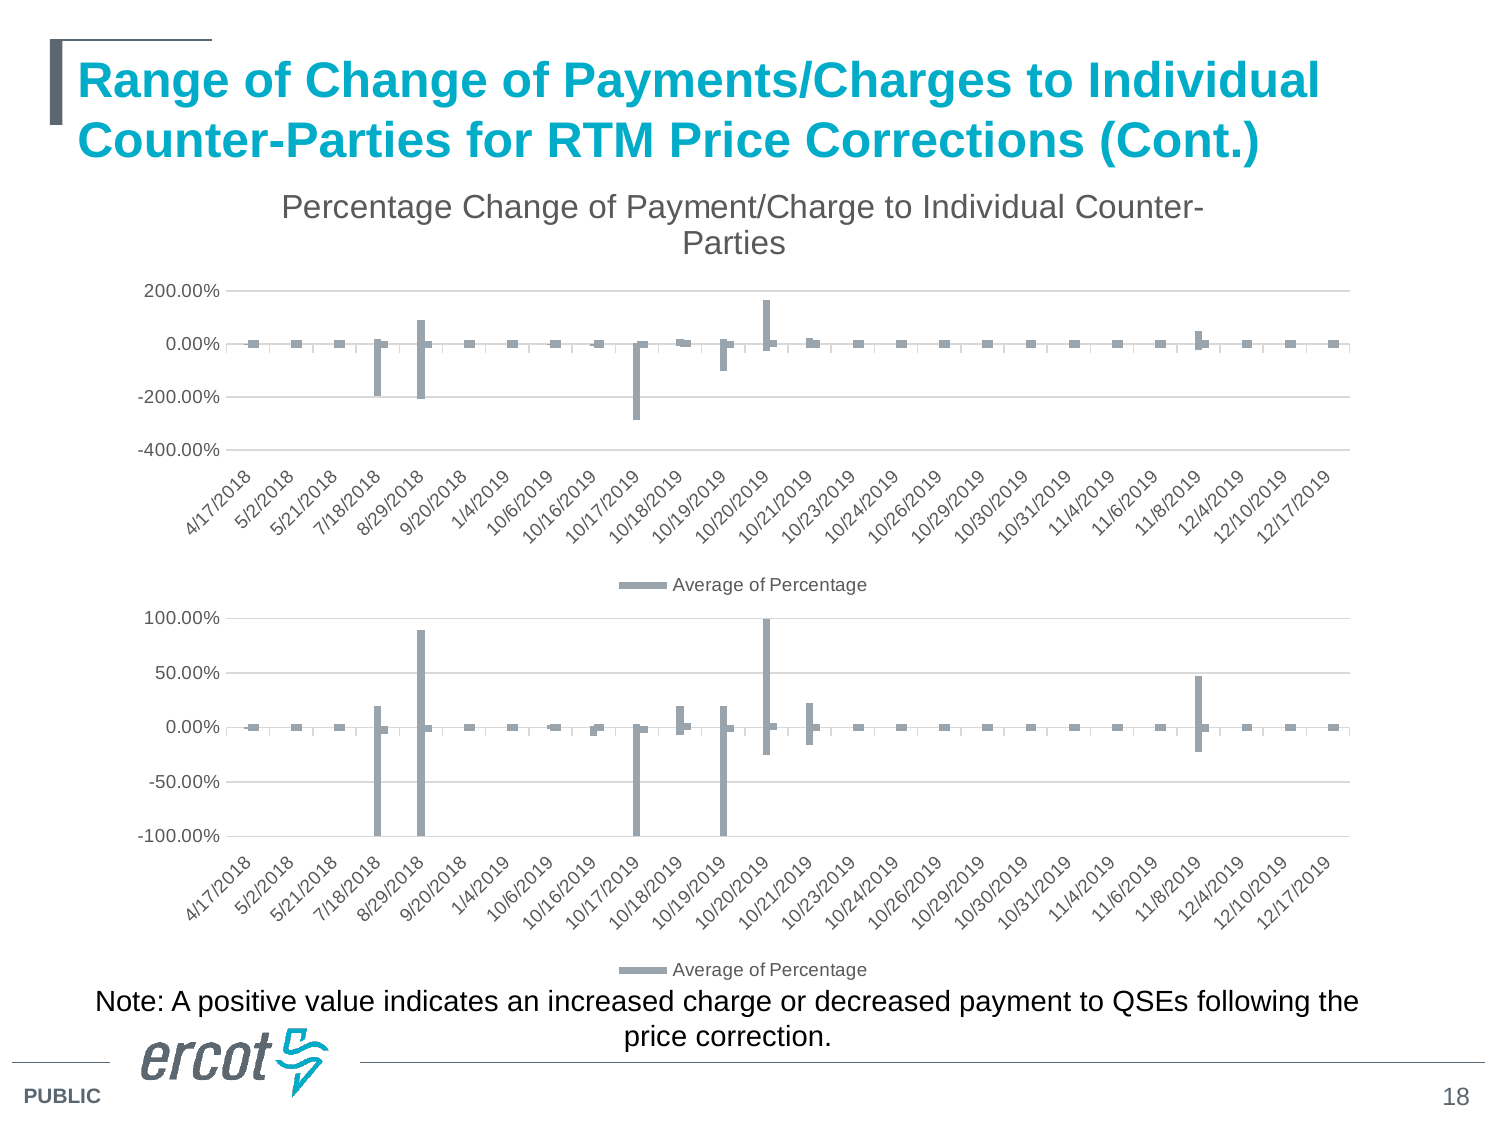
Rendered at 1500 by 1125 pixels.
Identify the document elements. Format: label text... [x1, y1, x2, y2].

text_box Note: A positive value indicates an increased charge or decreased payment to QSEs following the price correction. [62, 974, 1395, 1060]
title Range of Change of Payments/Charges to Individual Counter-Parties for RTM Price Corrections (Cont.) [62, 39, 1500, 228]
picture [137, 1060, 332, 1100]
chart [112, 162, 1376, 988]
